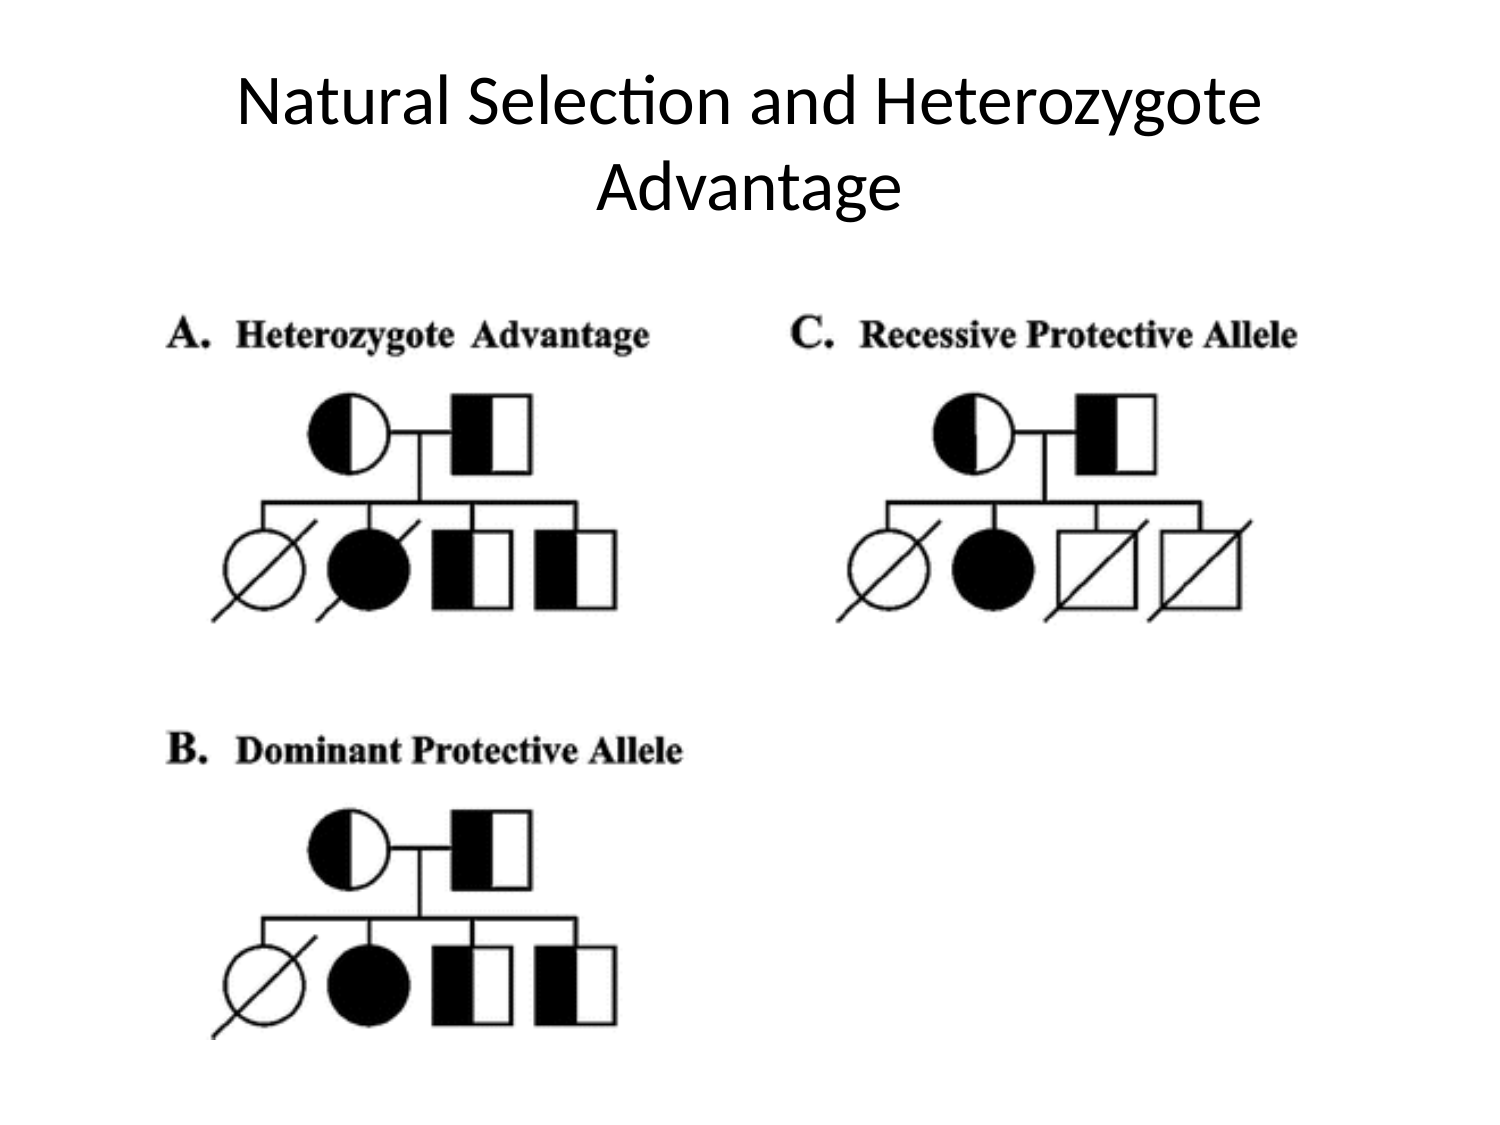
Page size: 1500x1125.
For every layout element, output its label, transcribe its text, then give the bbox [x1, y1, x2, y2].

picture [163, 312, 1301, 1040]
title Natural Selection and Heterozygote Advantage [75, 45, 1425, 233]
